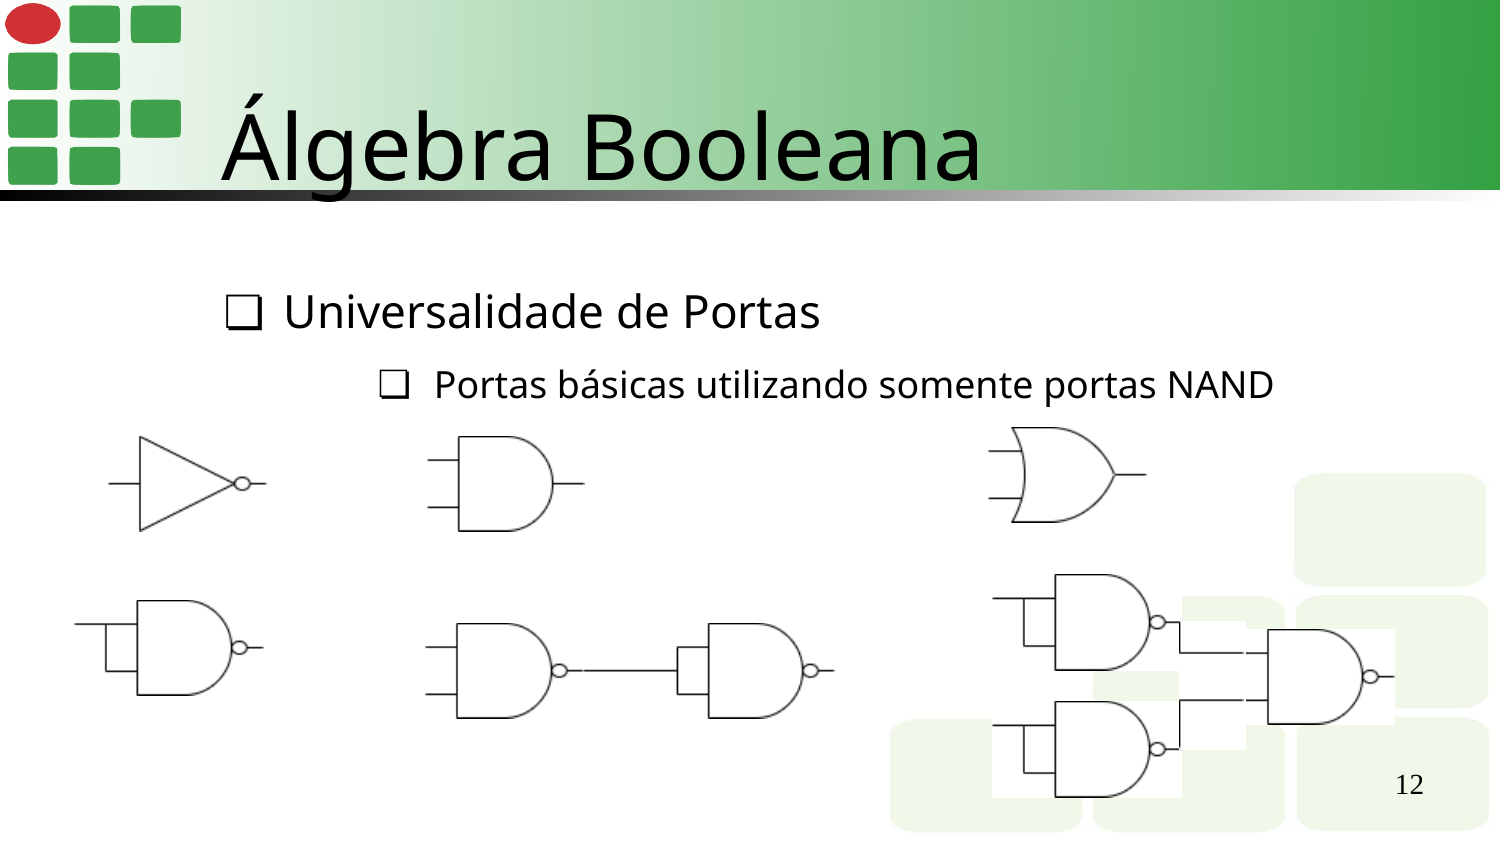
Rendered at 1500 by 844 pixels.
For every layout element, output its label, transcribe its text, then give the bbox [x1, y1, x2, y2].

picture [108, 436, 267, 532]
picture [73, 600, 264, 696]
text_box Universalidade de Portas Portas básicas utilizando somente portas NAND [193, 248, 1469, 395]
picture [426, 436, 585, 532]
text_box Álgebra Booleana [206, 26, 1468, 207]
picture [5, 3, 181, 185]
slide_number ‹#› [1075, 768, 1425, 827]
picture [424, 426, 1495, 835]
